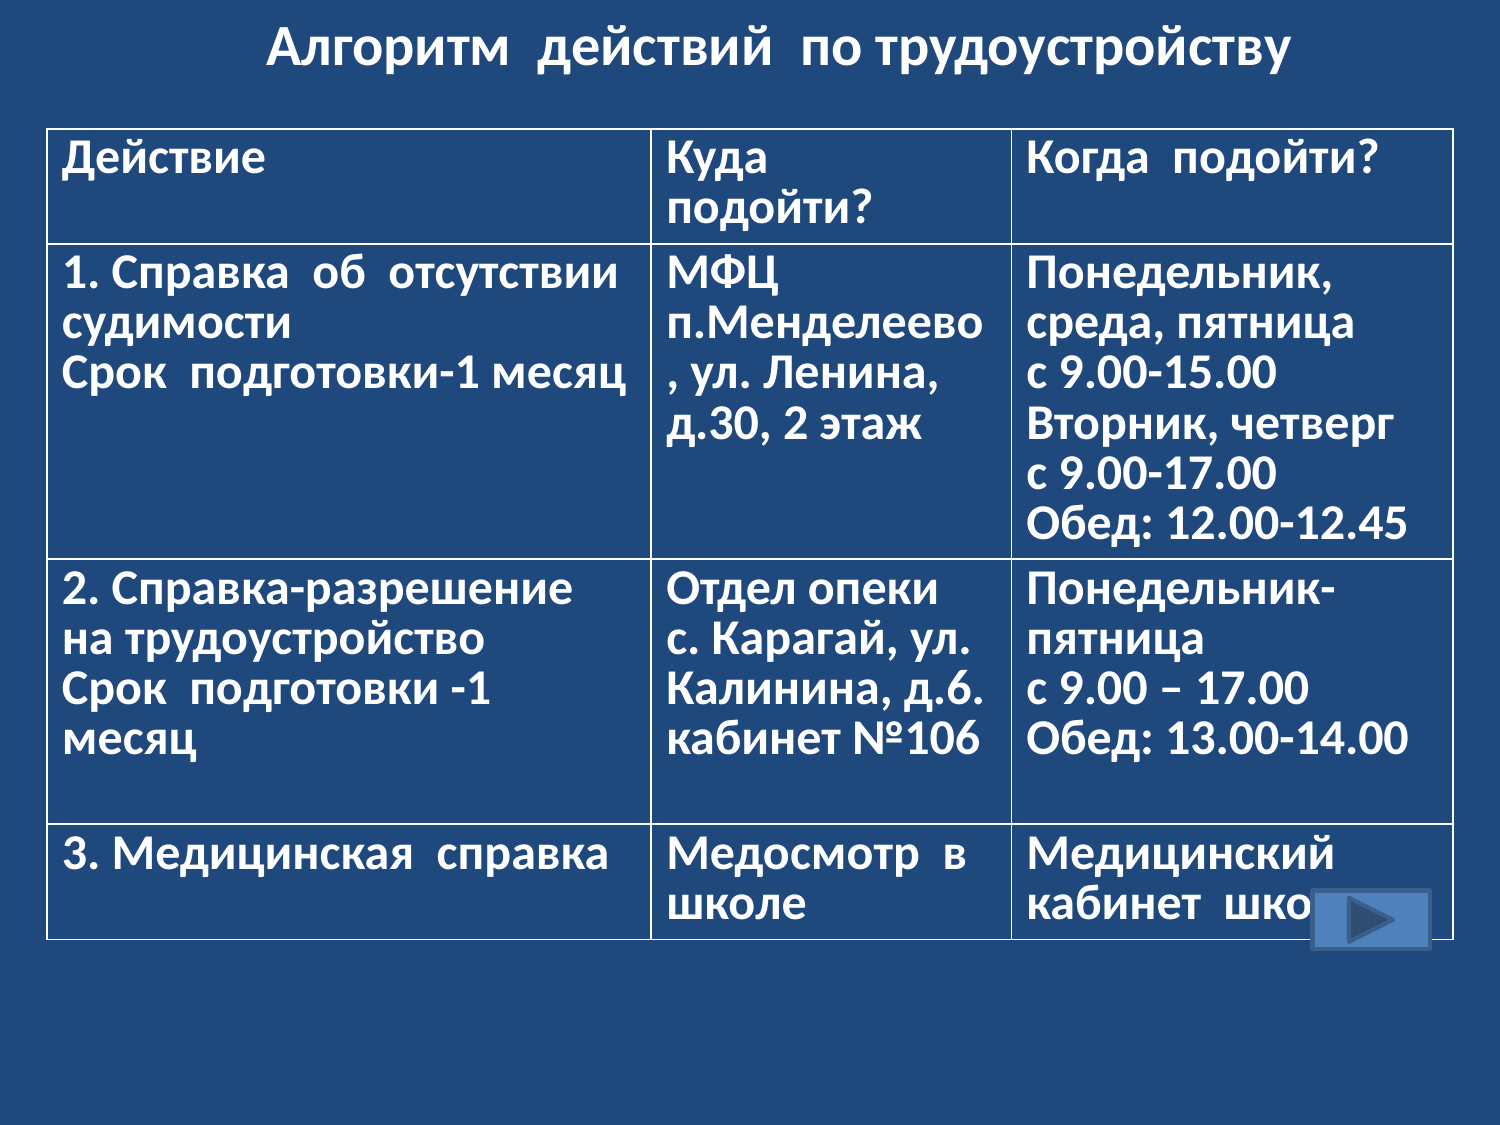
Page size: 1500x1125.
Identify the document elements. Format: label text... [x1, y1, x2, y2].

table_header Куда подойти? [652, 130, 1011, 243]
table_cell Понедельник, среда, пятница с 9.00-15.00 Вторник, четверг с 9.00-17.00 Обед: 12.00-12.45 [1012, 245, 1452, 558]
table_cell 3. Медицинская справка [48, 825, 650, 939]
table_cell Медосмотр в школе [652, 825, 1011, 939]
table_cell Отдел опеки с. Карагай, ул. Калинина, д.6. кабинет №106 [652, 560, 1011, 823]
table_cell 1. Справка об отсутствии судимости Срок подготовки-1 месяц [48, 245, 650, 558]
table_cell МФЦ п.Менделеево, ул. Ленина, д.30, 2 этаж [652, 245, 1011, 558]
text_box Алгоритм действий по трудоустройству [251, 0, 1308, 85]
table_header Действие [48, 130, 650, 243]
table_header Когда подойти? [1012, 130, 1452, 243]
table_cell 2. Справка-разрешение на трудоустройство Срок подготовки -1 месяц [48, 560, 650, 823]
table_cell Медицинский кабинет школы [1012, 825, 1452, 939]
table_cell Понедельник-пятница с 9.00 – 17.00 Обед: 13.00-14.00 [1012, 560, 1452, 823]
text_box [1310, 888, 1432, 951]
